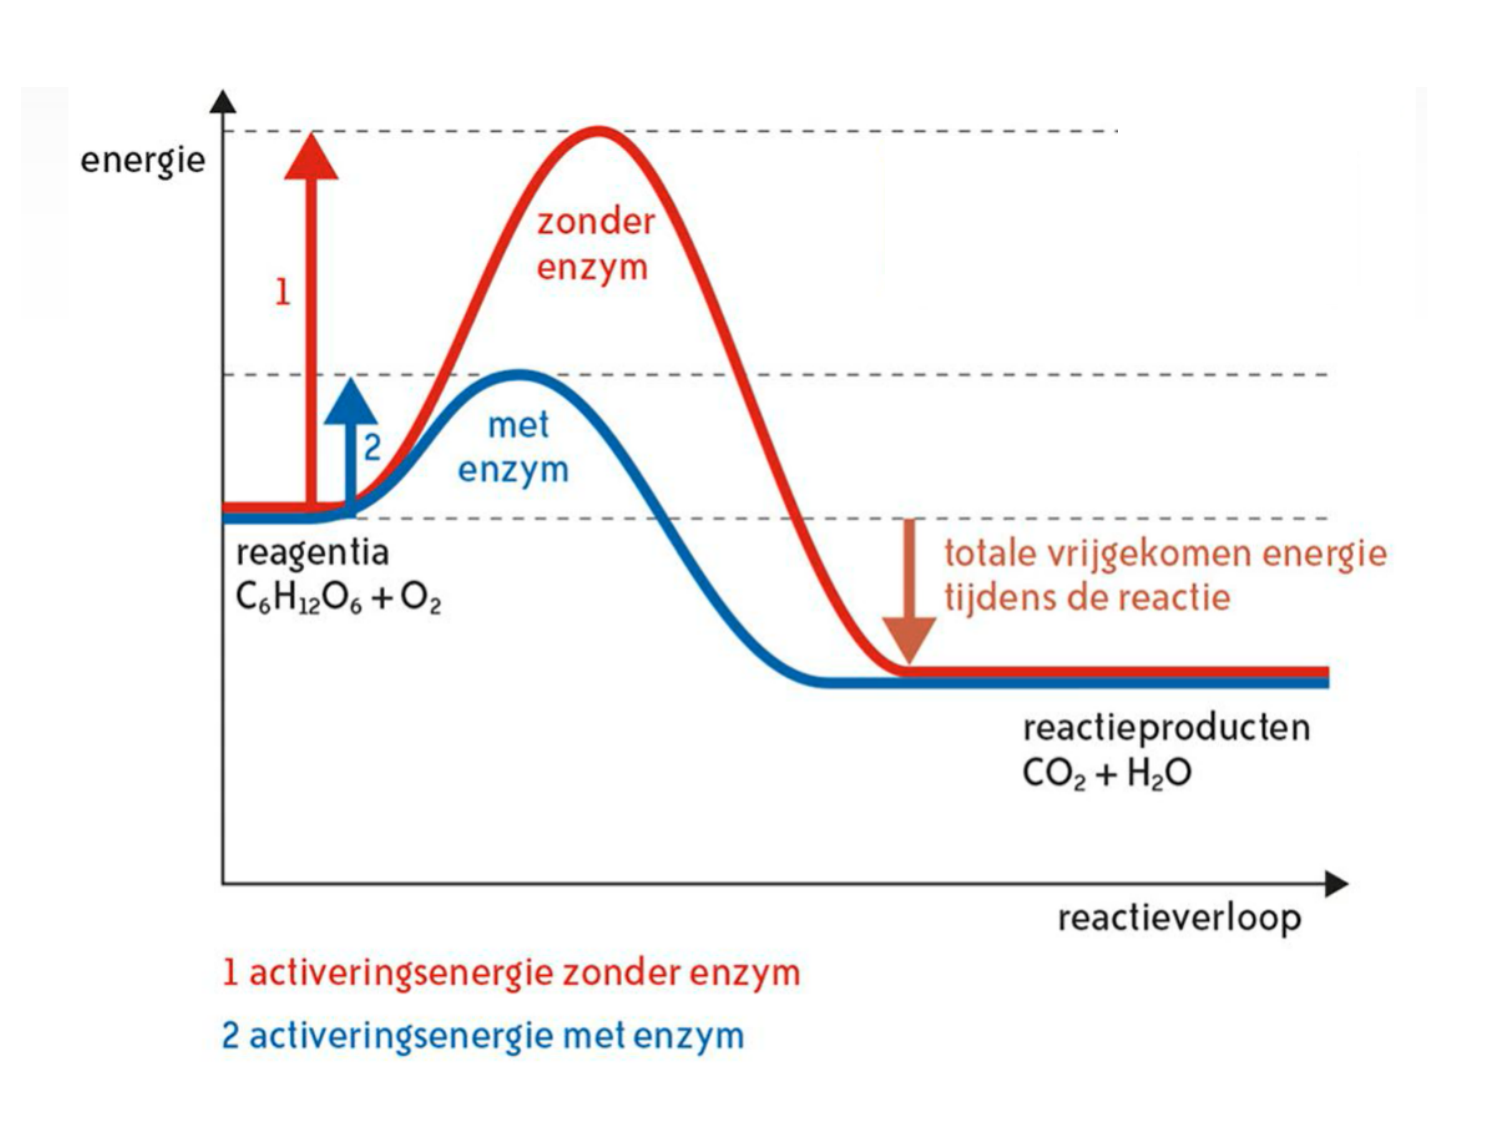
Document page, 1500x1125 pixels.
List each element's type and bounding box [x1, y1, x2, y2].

picture [20, 87, 1428, 1076]
